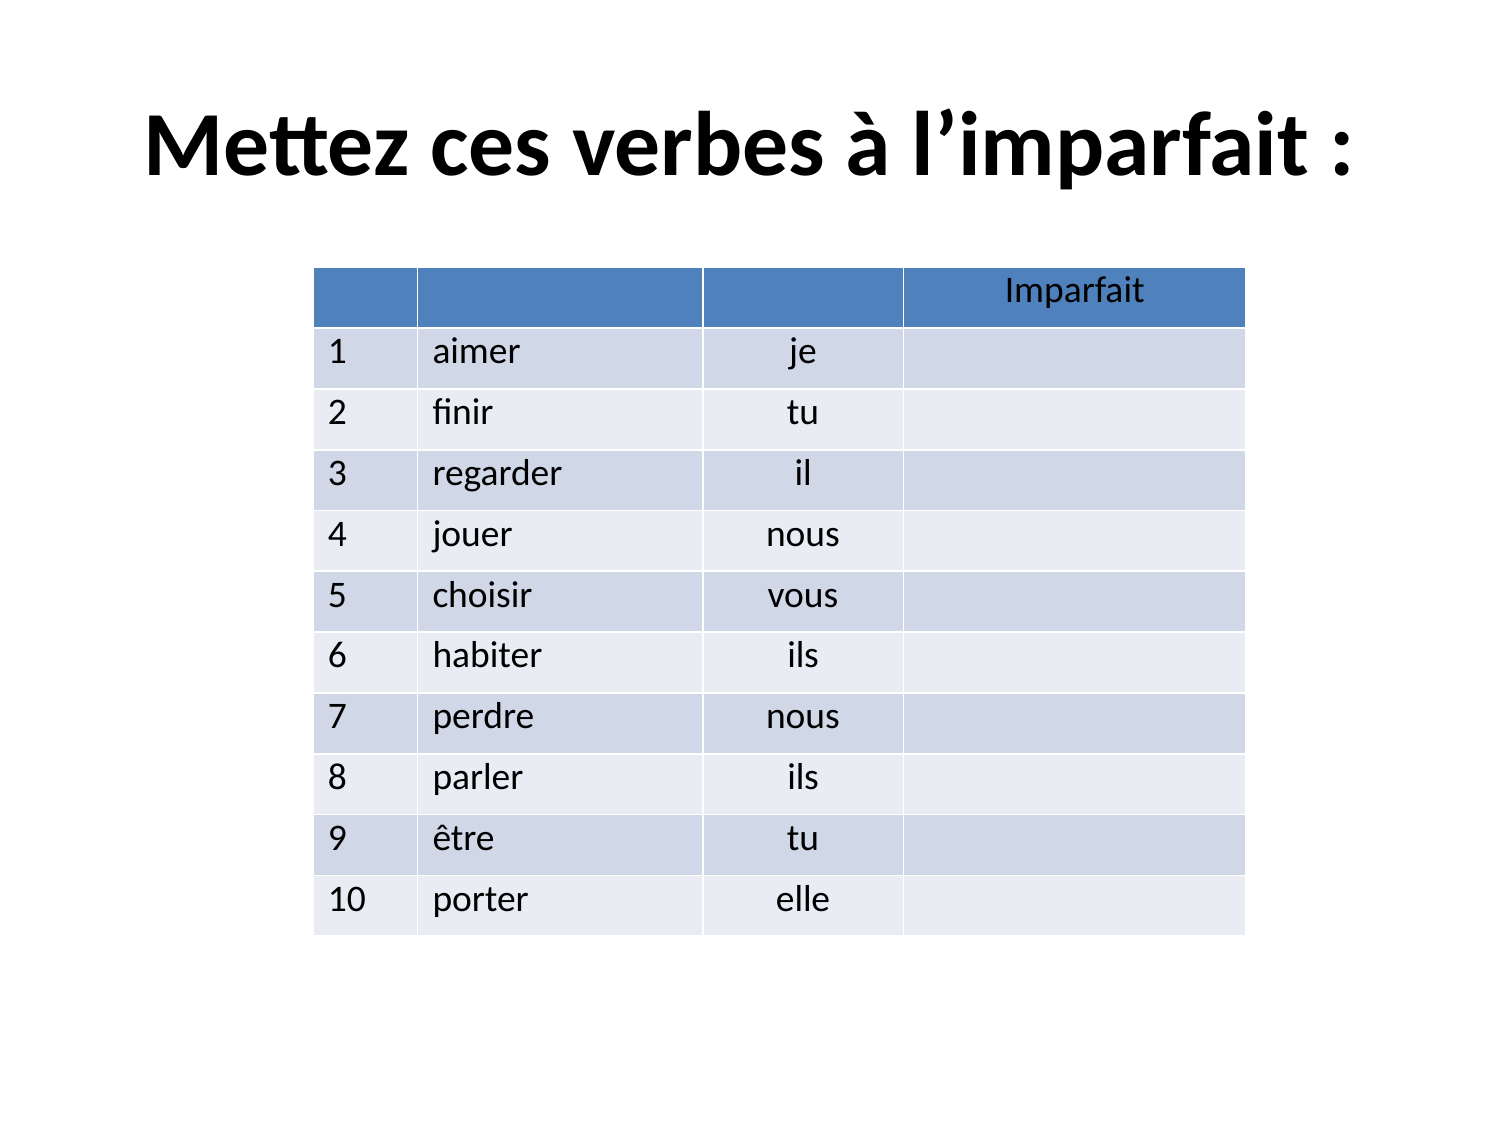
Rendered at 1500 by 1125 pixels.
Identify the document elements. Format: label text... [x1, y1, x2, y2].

table_cell habiter [418, 633, 702, 692]
table_cell perdre [418, 694, 702, 753]
table_cell jouer [418, 511, 702, 570]
table_cell nous [704, 694, 903, 753]
table_cell [904, 451, 1245, 510]
table_cell ils [704, 633, 903, 692]
table_cell 7 [314, 694, 417, 753]
table_cell 4 [314, 511, 417, 570]
table_cell 2 [314, 390, 417, 449]
table_header [704, 268, 903, 327]
table_cell [904, 755, 1245, 814]
table_cell 6 [314, 633, 417, 692]
table_cell vous [704, 572, 903, 631]
table_cell 9 [314, 815, 417, 875]
table_cell être [418, 815, 702, 875]
table_cell nous [704, 511, 903, 570]
table_cell [904, 633, 1245, 692]
table_cell 10 [314, 876, 417, 935]
table_cell parler [418, 755, 702, 814]
table_cell je [704, 329, 903, 388]
table_cell [904, 815, 1245, 875]
table_cell [904, 390, 1245, 449]
title Mettez ces verbes à l’imparfait : [75, 45, 1425, 233]
table_cell il [704, 451, 903, 510]
table_cell porter [418, 876, 702, 935]
table_cell tu [704, 390, 903, 449]
table_cell [904, 329, 1245, 388]
table_cell [904, 876, 1245, 935]
table_cell 1 [314, 329, 417, 388]
table_cell choisir [418, 572, 702, 631]
table_cell 3 [314, 451, 417, 510]
table_cell 5 [314, 572, 417, 631]
table_cell finir [418, 390, 702, 449]
table_cell tu [704, 815, 903, 875]
table_header [418, 268, 702, 327]
table_cell [904, 572, 1245, 631]
table_cell [904, 694, 1245, 753]
table_cell [904, 511, 1245, 570]
table_cell aimer [418, 329, 702, 388]
table_cell ils [704, 755, 903, 814]
table_cell regarder [418, 451, 702, 510]
table_cell elle [704, 876, 903, 935]
table_header Imparfait [904, 268, 1245, 327]
table_header [314, 268, 417, 327]
table_cell 8 [314, 755, 417, 814]
